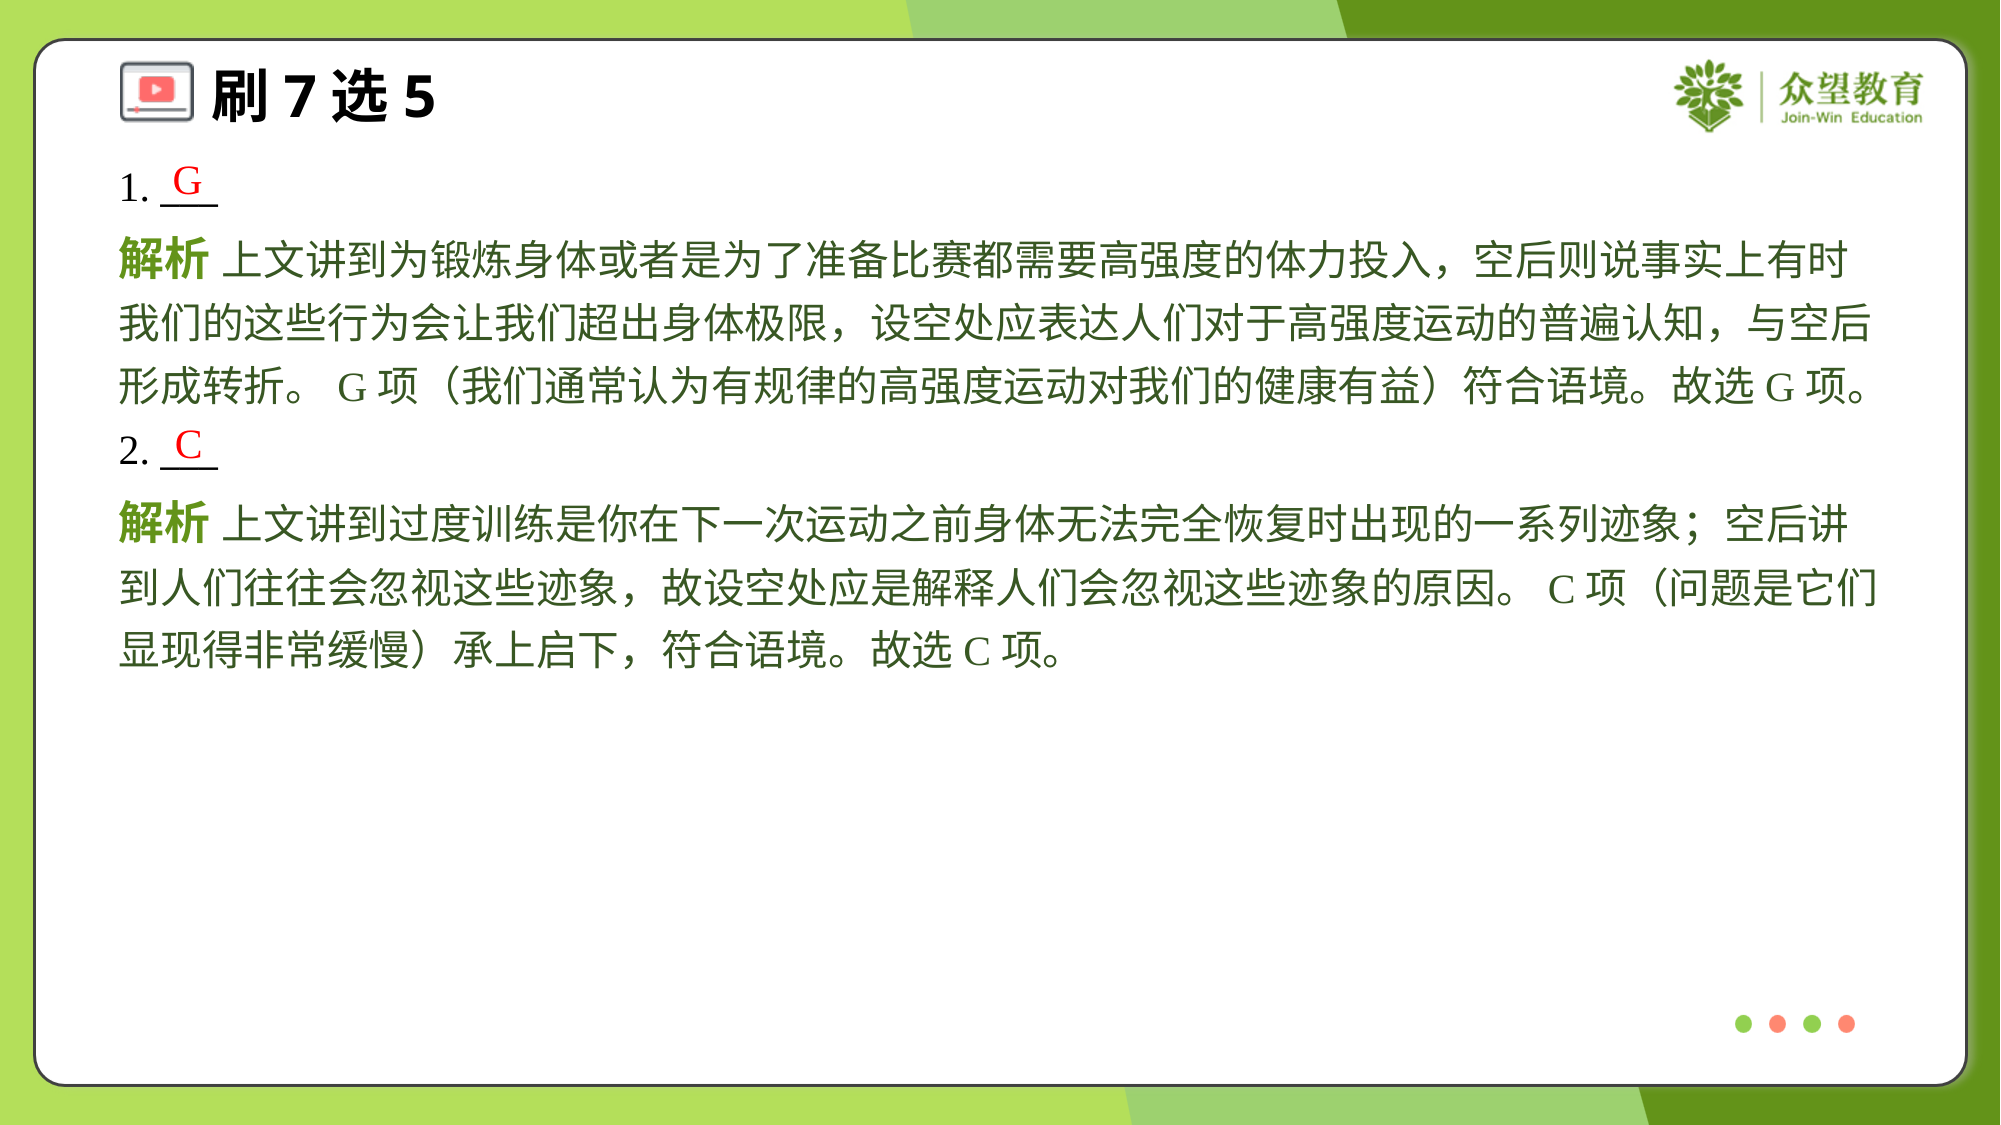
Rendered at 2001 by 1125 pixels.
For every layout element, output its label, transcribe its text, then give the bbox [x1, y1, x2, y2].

text_box 1. ___ [118, 146, 1883, 204]
text_box 解析 上文讲到为锻炼身体或者是为了准备比赛都需要高强度的体力投入，空后则说事实上有时我们的这些行为会让我们超出身体极限，设空处应表达人们对于高强度运动的普遍认知，与空后形成转折。G项（我们通常认为有规律的高强度运动对我们的健康有益）符合语境。故选G项。 [118, 215, 1883, 405]
text_box 2. ___ [118, 410, 1883, 468]
picture [0, 0, 2000, 1125]
text_box C [170, 404, 208, 463]
text_box G [167, 140, 208, 199]
text_box 解析 上文讲到过度训练是你在下一次运动之前身体无法完全恢复时出现的一系列迹象；空后讲到人们往往会忽视这些迹象，故设空处应是解释人们会忽视这些迹象的原因。C项（问题是它们显现得非常缓慢）承上启下，符合语境。故选C项。 [118, 480, 1883, 670]
